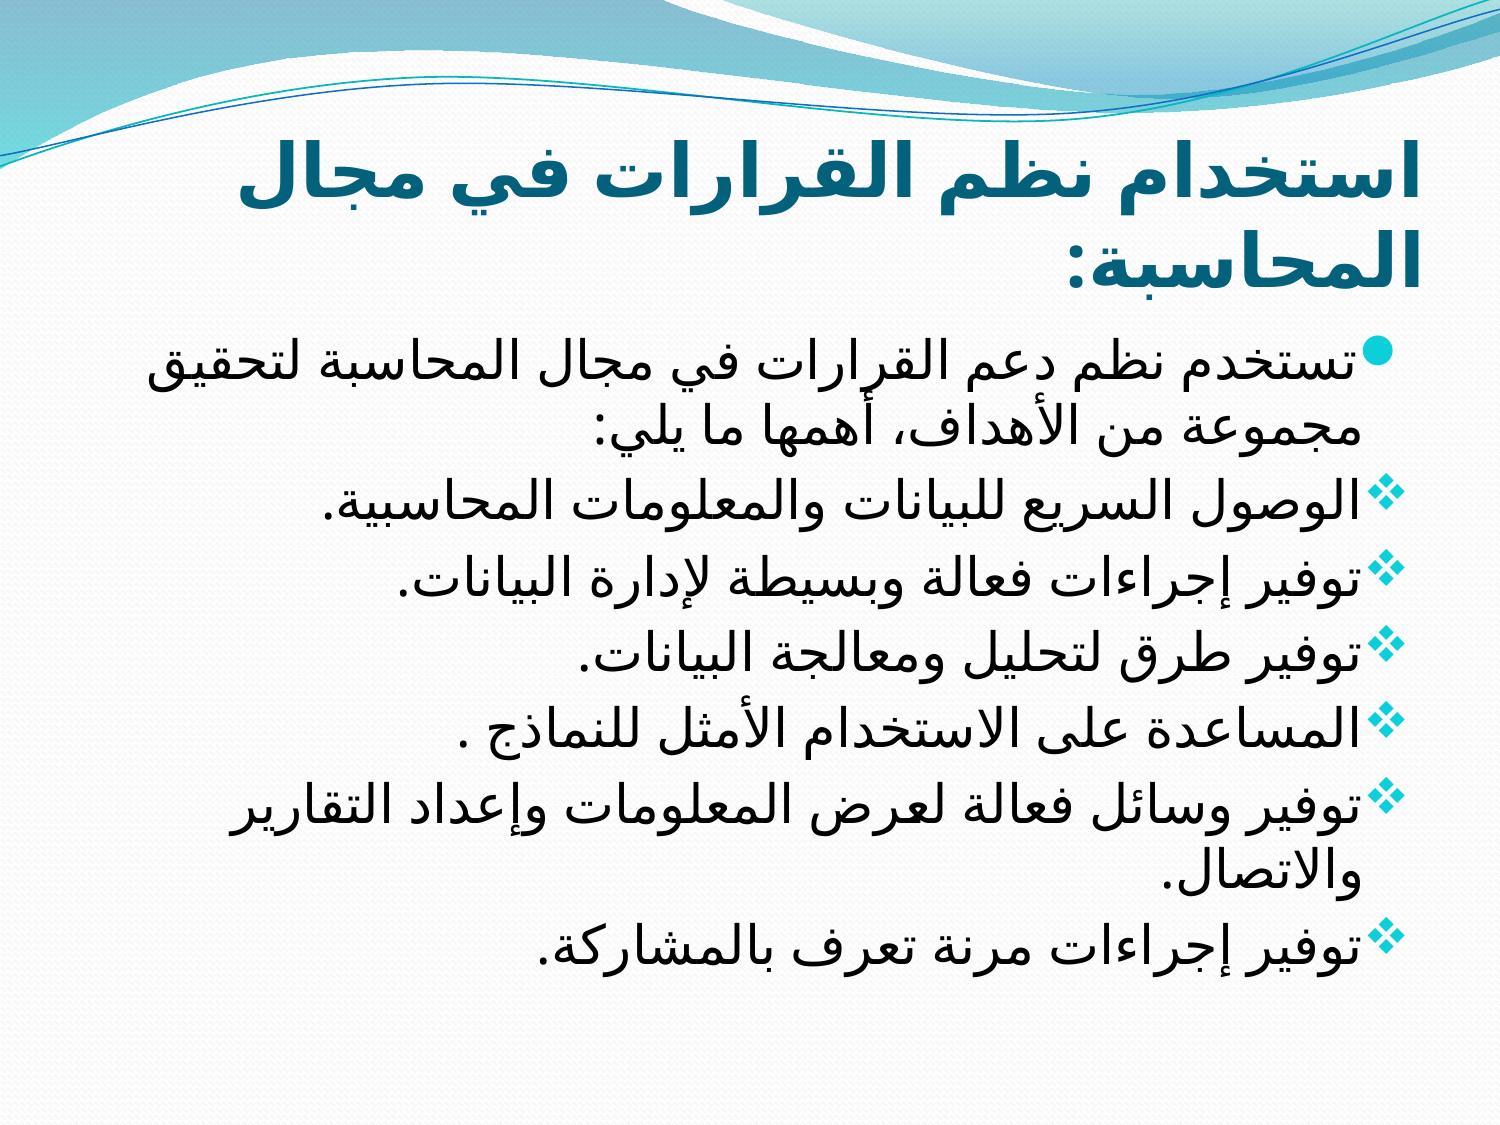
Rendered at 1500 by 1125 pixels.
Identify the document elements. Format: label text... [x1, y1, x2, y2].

title استخدام نظم القرارات في مجال المحاسبة: [75, 115, 1425, 303]
list تستخدم نظم دعم القرارات في مجال المحاسبة لتحقيق مجموعة من الأهداف، أهمها ما يلي: الوصول السريع للبيانات والمعلومات المحاسبية. توفير إجراءات فعالة وبسيطة لإدارة البيانات. توفير طرق لتحليل ومعالجة البيانات. المساعدة على الاستخدام الأمثل للنماذج . توفير وسائل فعالة لعرض المعلومات وإعداد التقارير والاتصال. توفير إجراءات مرنة تعرف بالمشاركة. [75, 317, 1425, 1038]
